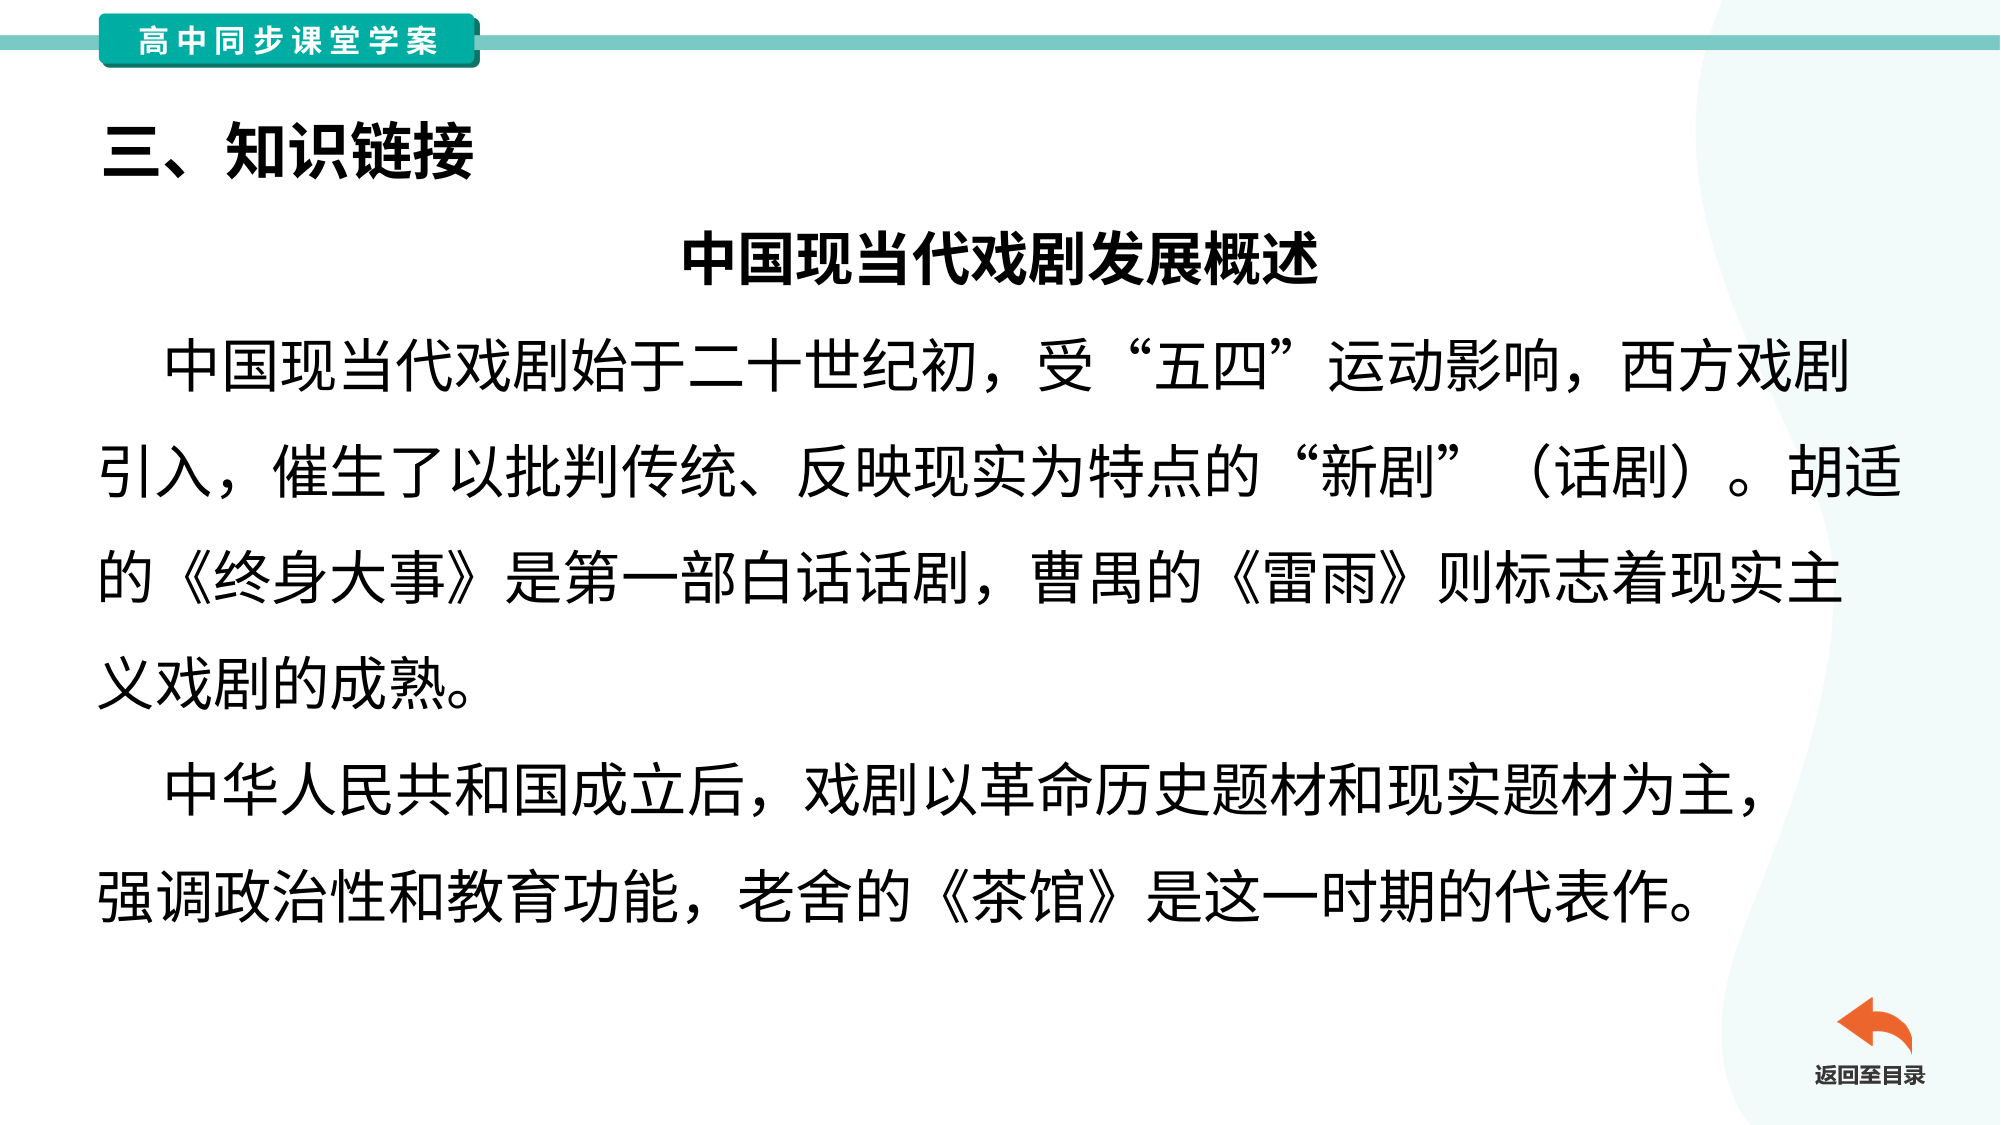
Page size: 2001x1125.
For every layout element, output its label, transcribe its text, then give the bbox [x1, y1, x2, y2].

text_box 三、知识链接 [100, 76, 1899, 186]
text_box 中国现当代戏剧发展概述 中国现当代戏剧始于二十世纪初，受“五四”运动影响，西方戏剧 引入，催生了以批判传统、反映现实为特点的“新剧”（话剧）。胡适 的《终身大事》是第一部白话话剧，曹禺的《雷雨》则标志着现实主 义戏剧的成熟。 中华人民共和国成立后，戏剧以革命历史题材和现实题材为主， 强调政治性和教育功能，老舍的《茶馆》是这一时期的代表作。 [100, 186, 1899, 930]
picture [0, 0, 2000, 1125]
